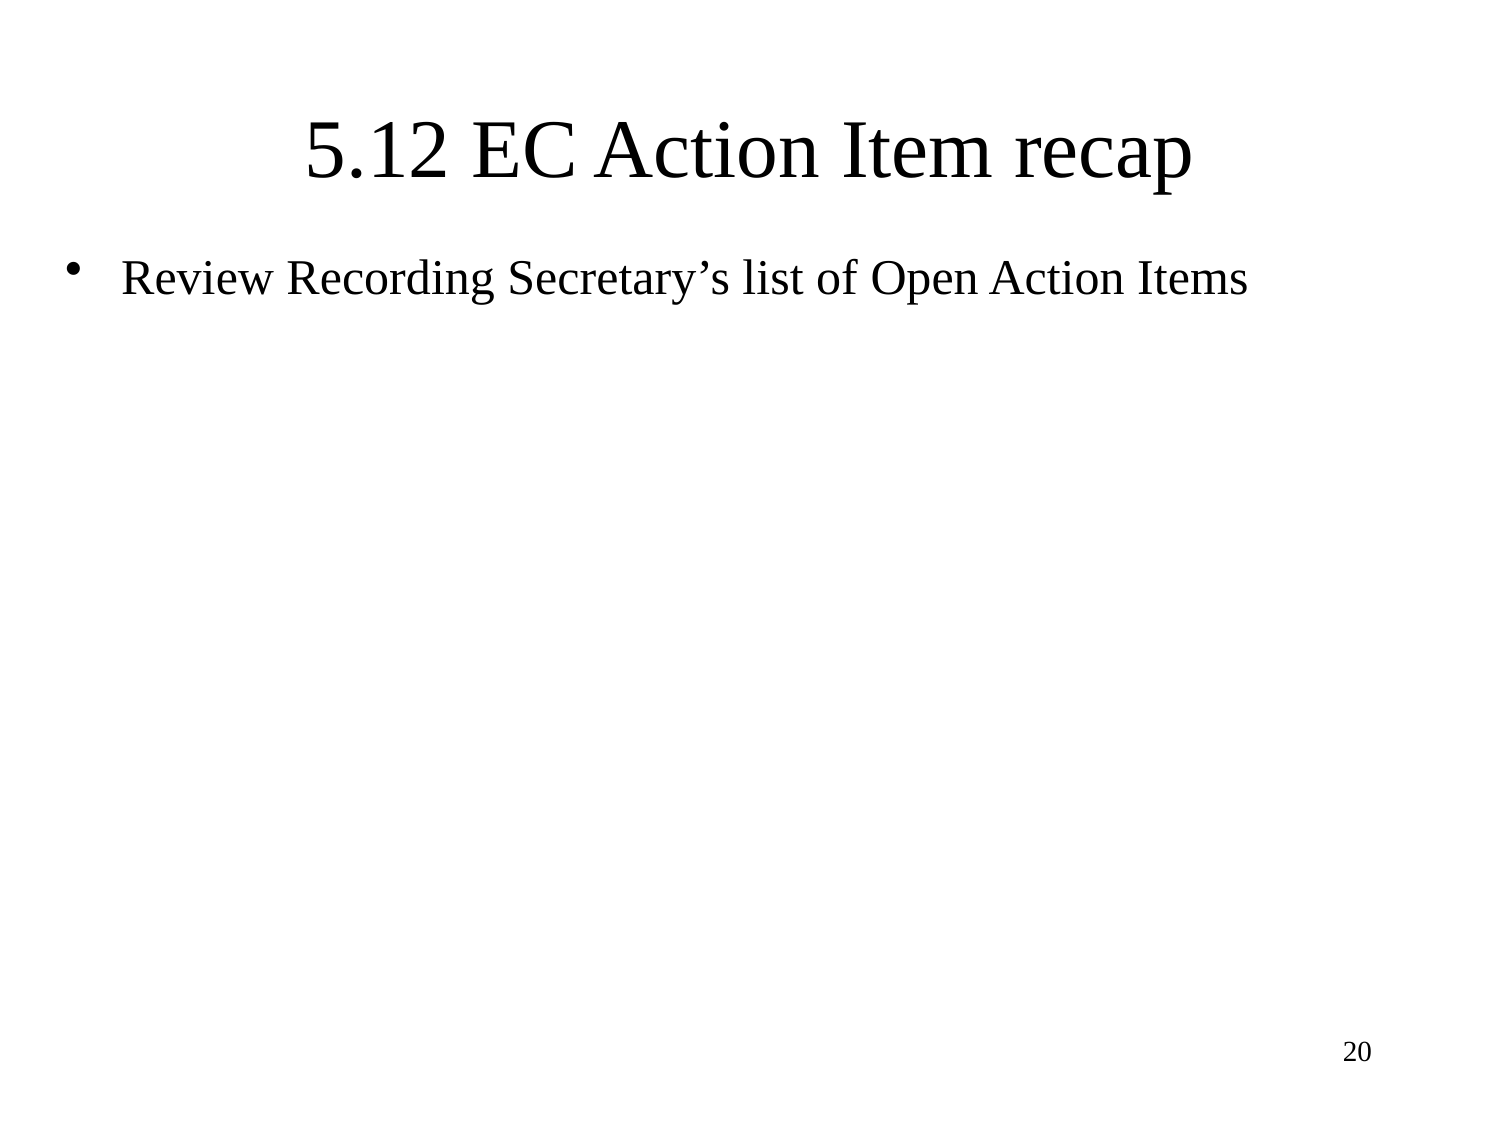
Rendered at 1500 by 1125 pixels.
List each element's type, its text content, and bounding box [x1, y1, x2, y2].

title 5.12 EC Action Item recap [112, 49, 1388, 238]
list Review Recording Secretary’s list of Open Action Items [49, 237, 1463, 1088]
slide_number 20 [1074, 1024, 1388, 1101]
